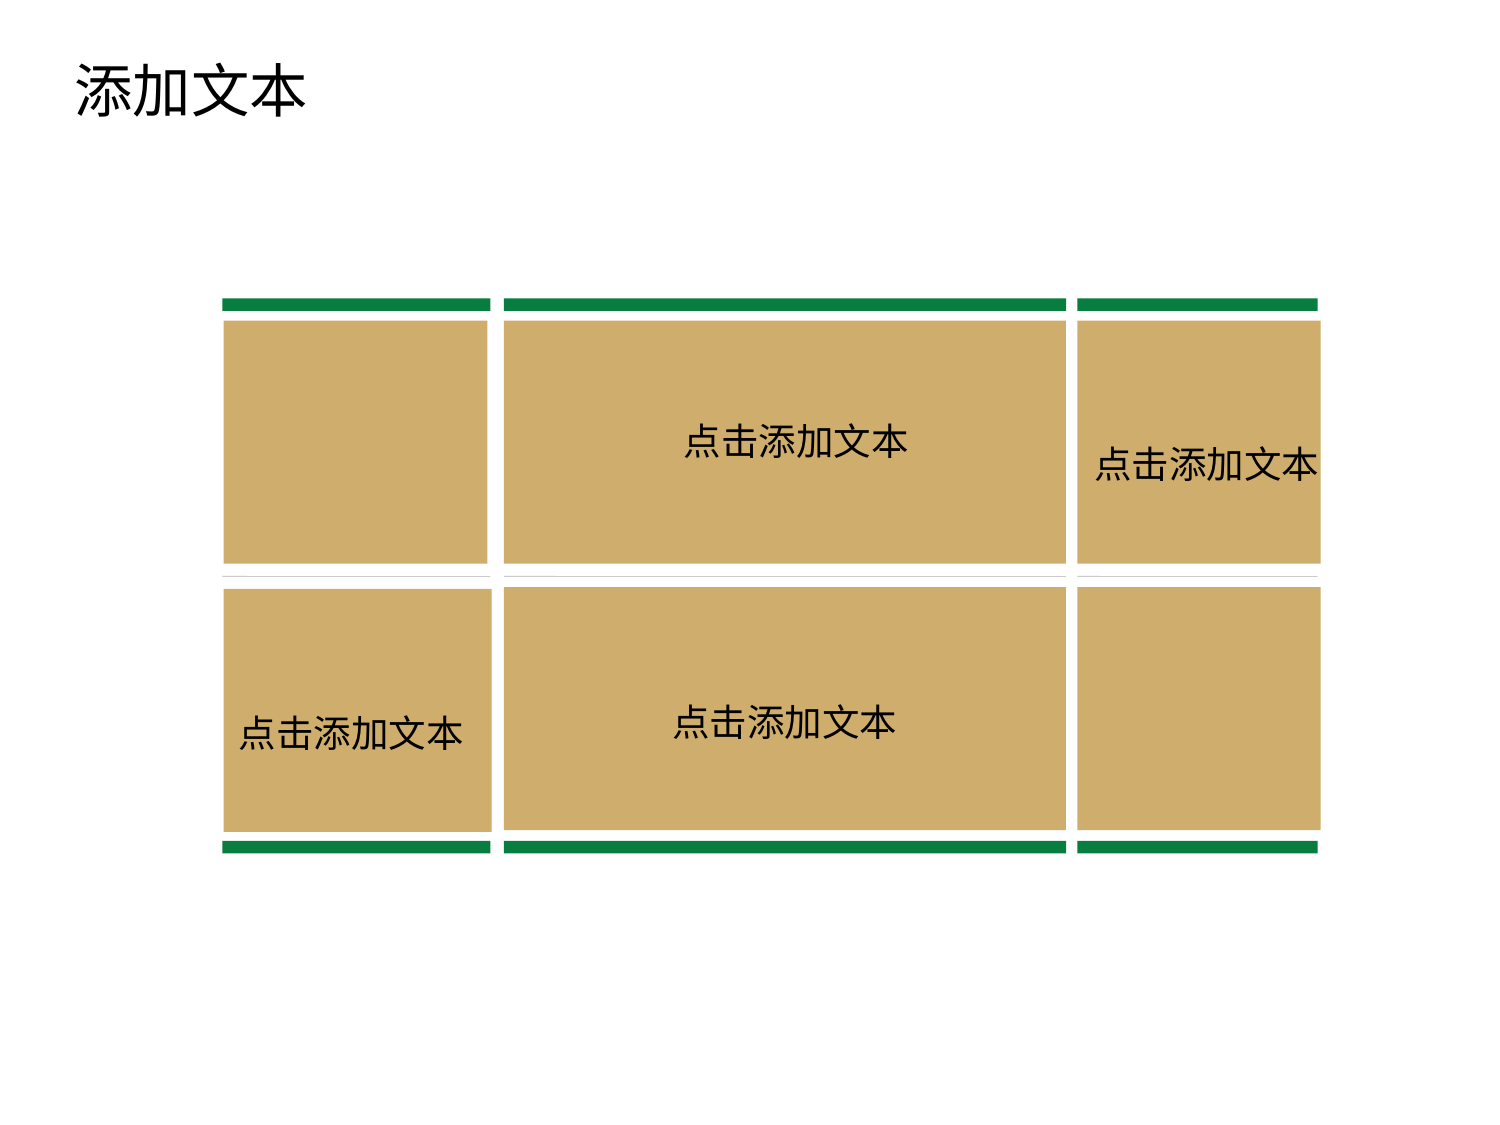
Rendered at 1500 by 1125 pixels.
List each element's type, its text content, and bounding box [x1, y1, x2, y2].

text_box [223, 588, 492, 832]
text_box [223, 320, 488, 564]
text_box [503, 320, 1066, 564]
text_box 点击添加文本 [657, 691, 913, 752]
text_box 添加文本 [60, 46, 323, 132]
text_box [1077, 320, 1321, 564]
text_box 点击添加文本 [223, 703, 479, 763]
text_box [503, 587, 1066, 831]
text_box 点击添加文本 [1079, 433, 1335, 494]
text_box [1077, 587, 1321, 831]
text_box 点击添加文本 [669, 410, 924, 470]
